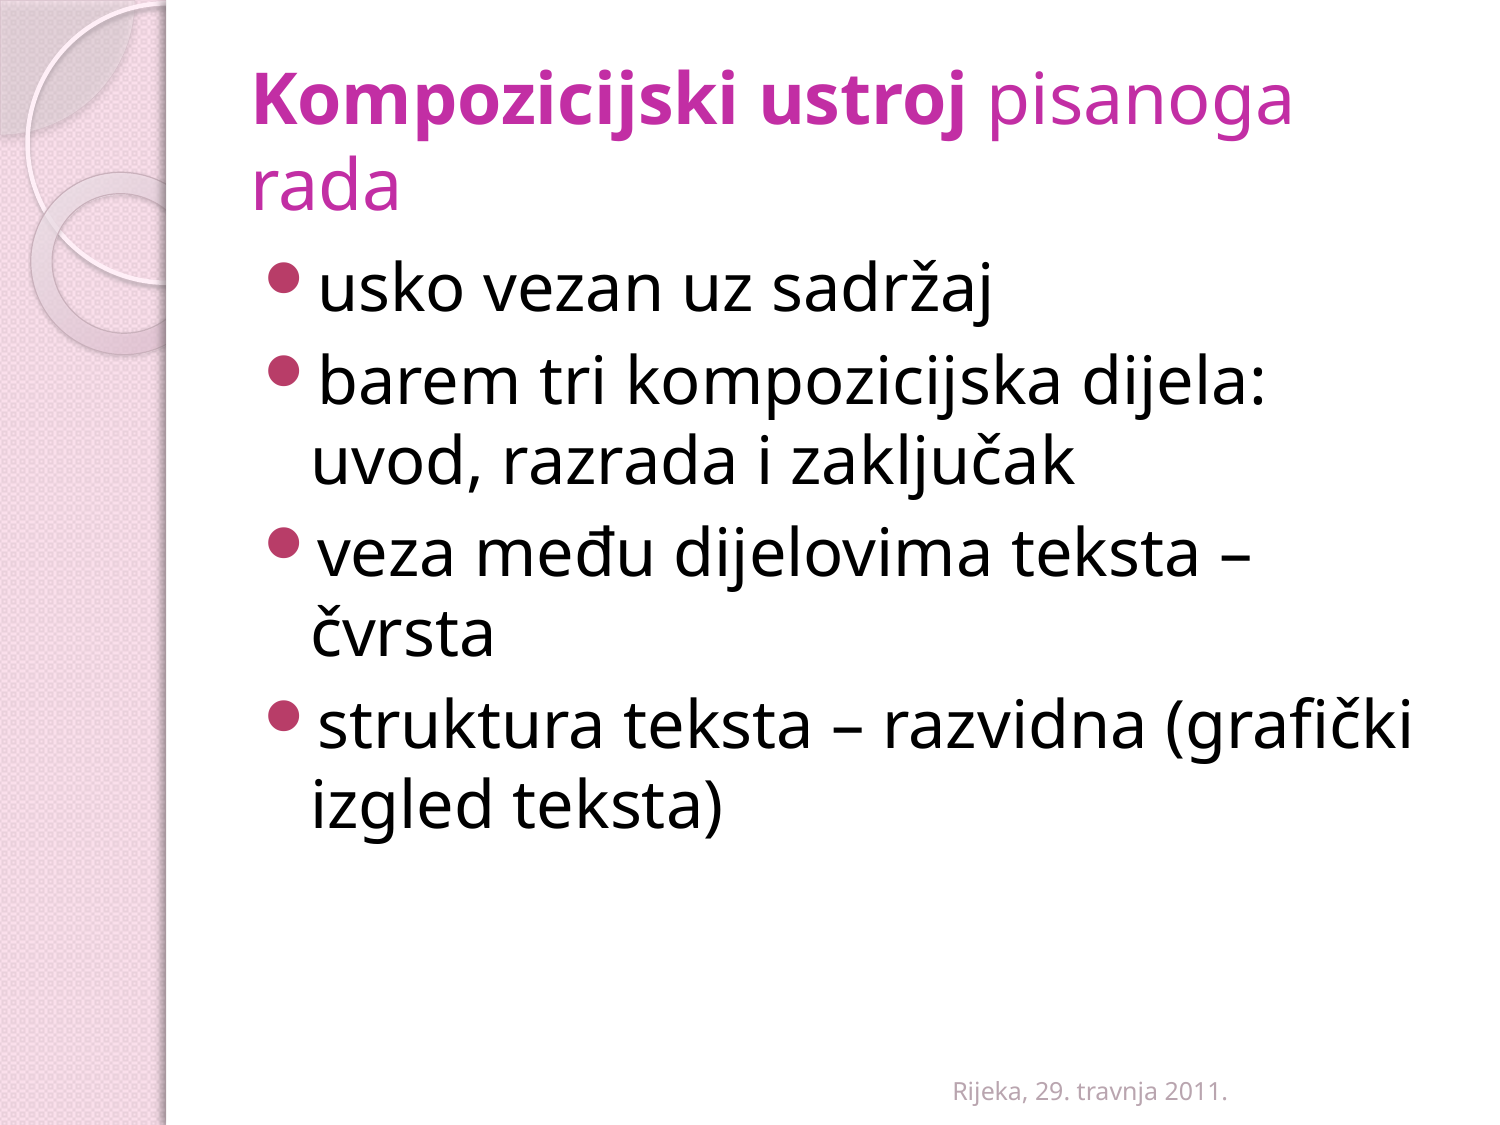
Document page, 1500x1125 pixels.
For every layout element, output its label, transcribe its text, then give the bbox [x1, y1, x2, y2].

list usko vezan uz sadržaj barem tri kompozicijska dijela: uvod, razrada i zaključak veza među dijelovima teksta – čvrsta struktura teksta – razvidna (grafički izgled teksta) [235, 237, 1466, 1026]
title Kompozicijski ustroj pisanoga rada [235, 45, 1466, 233]
footer Rijeka, 29. travnja 2011. [937, 1034, 1413, 1113]
